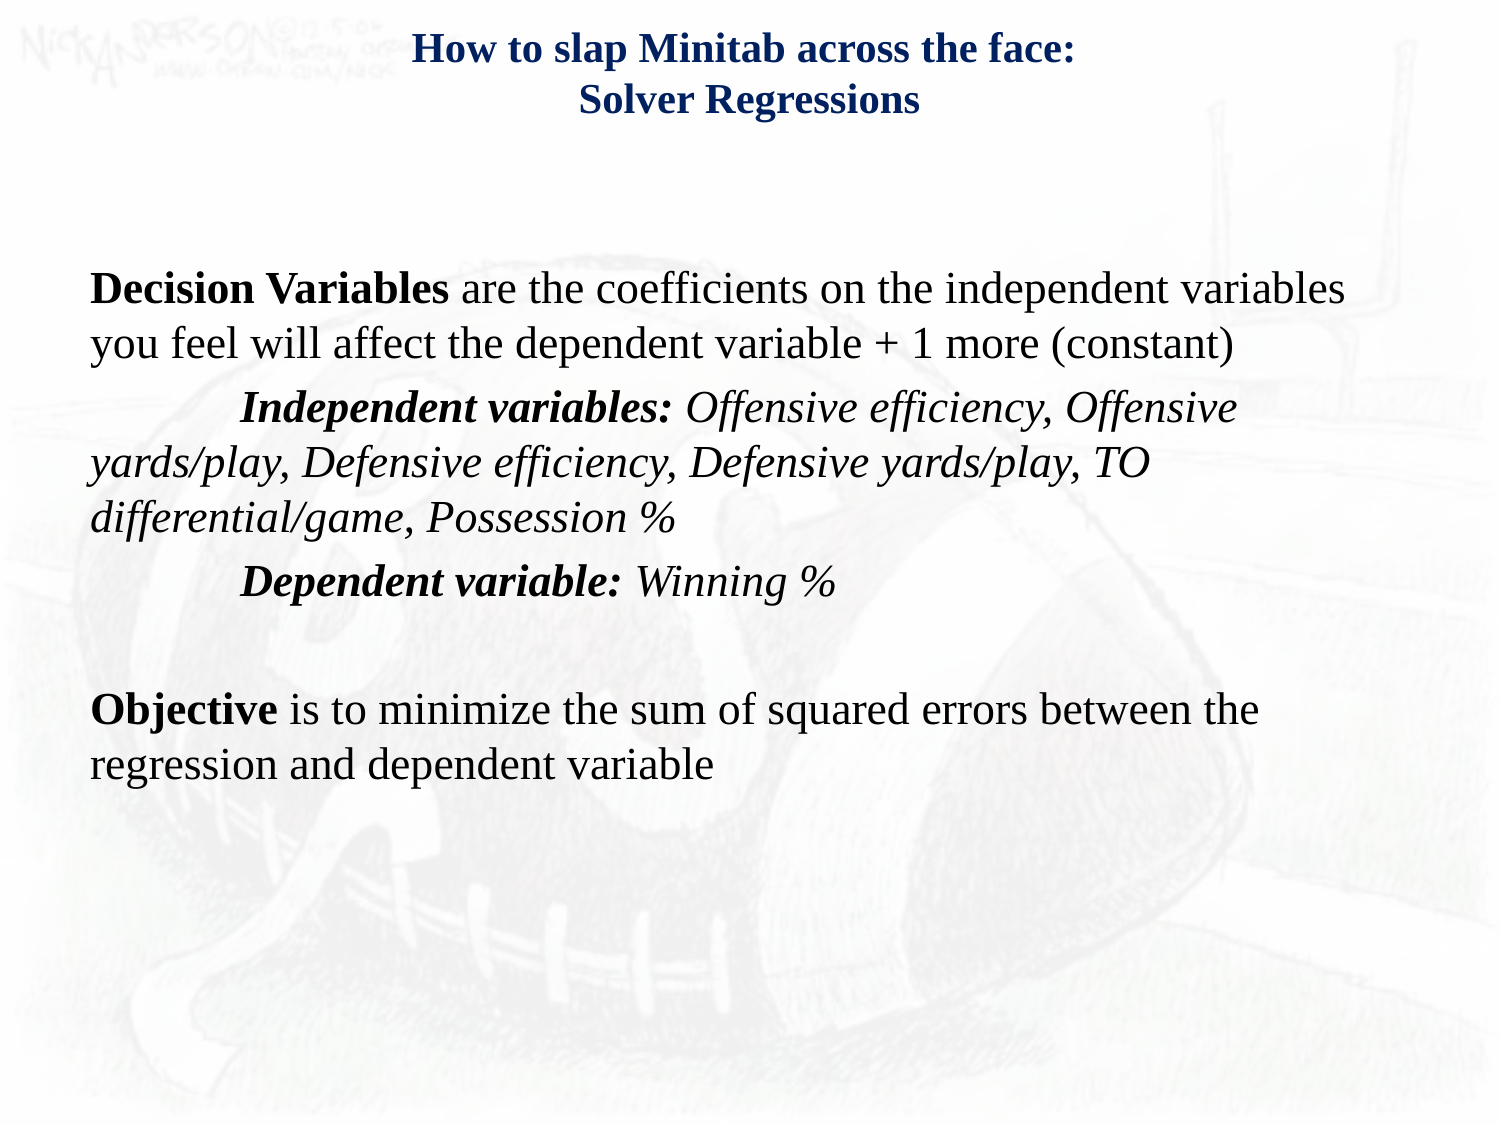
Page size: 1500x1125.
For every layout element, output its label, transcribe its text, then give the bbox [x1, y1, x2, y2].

title How to slap Minitab across the face: Solver Regressions [75, 12, 1425, 130]
